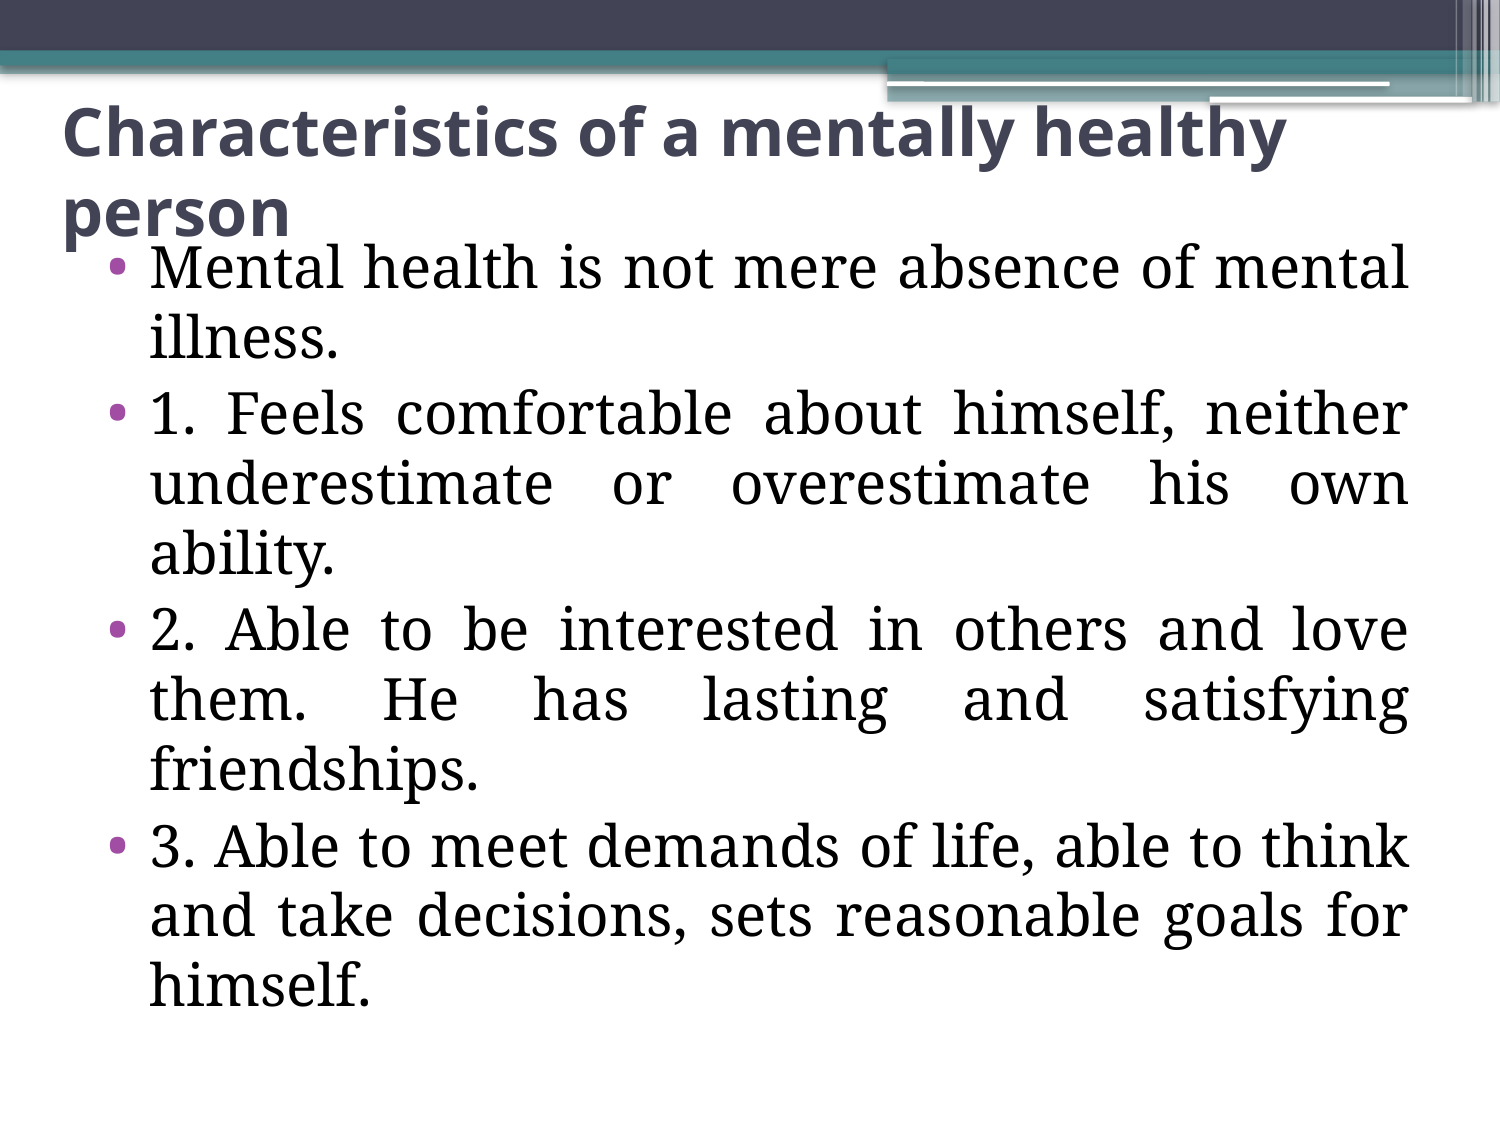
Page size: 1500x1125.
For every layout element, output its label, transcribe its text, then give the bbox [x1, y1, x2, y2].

list Mental health is not mere absence of mental illness. 1. Feels comfortable about himself, neither underestimate or overestimate his own ability. 2. Able to be interested in others and love them. He has lasting and satisfying friendships. 3. Able to meet demands of life, able to think and take decisions, sets reasonable goals for himself. [75, 222, 1425, 1079]
title Characteristics of a mentally healthy person [46, 93, 1465, 247]
